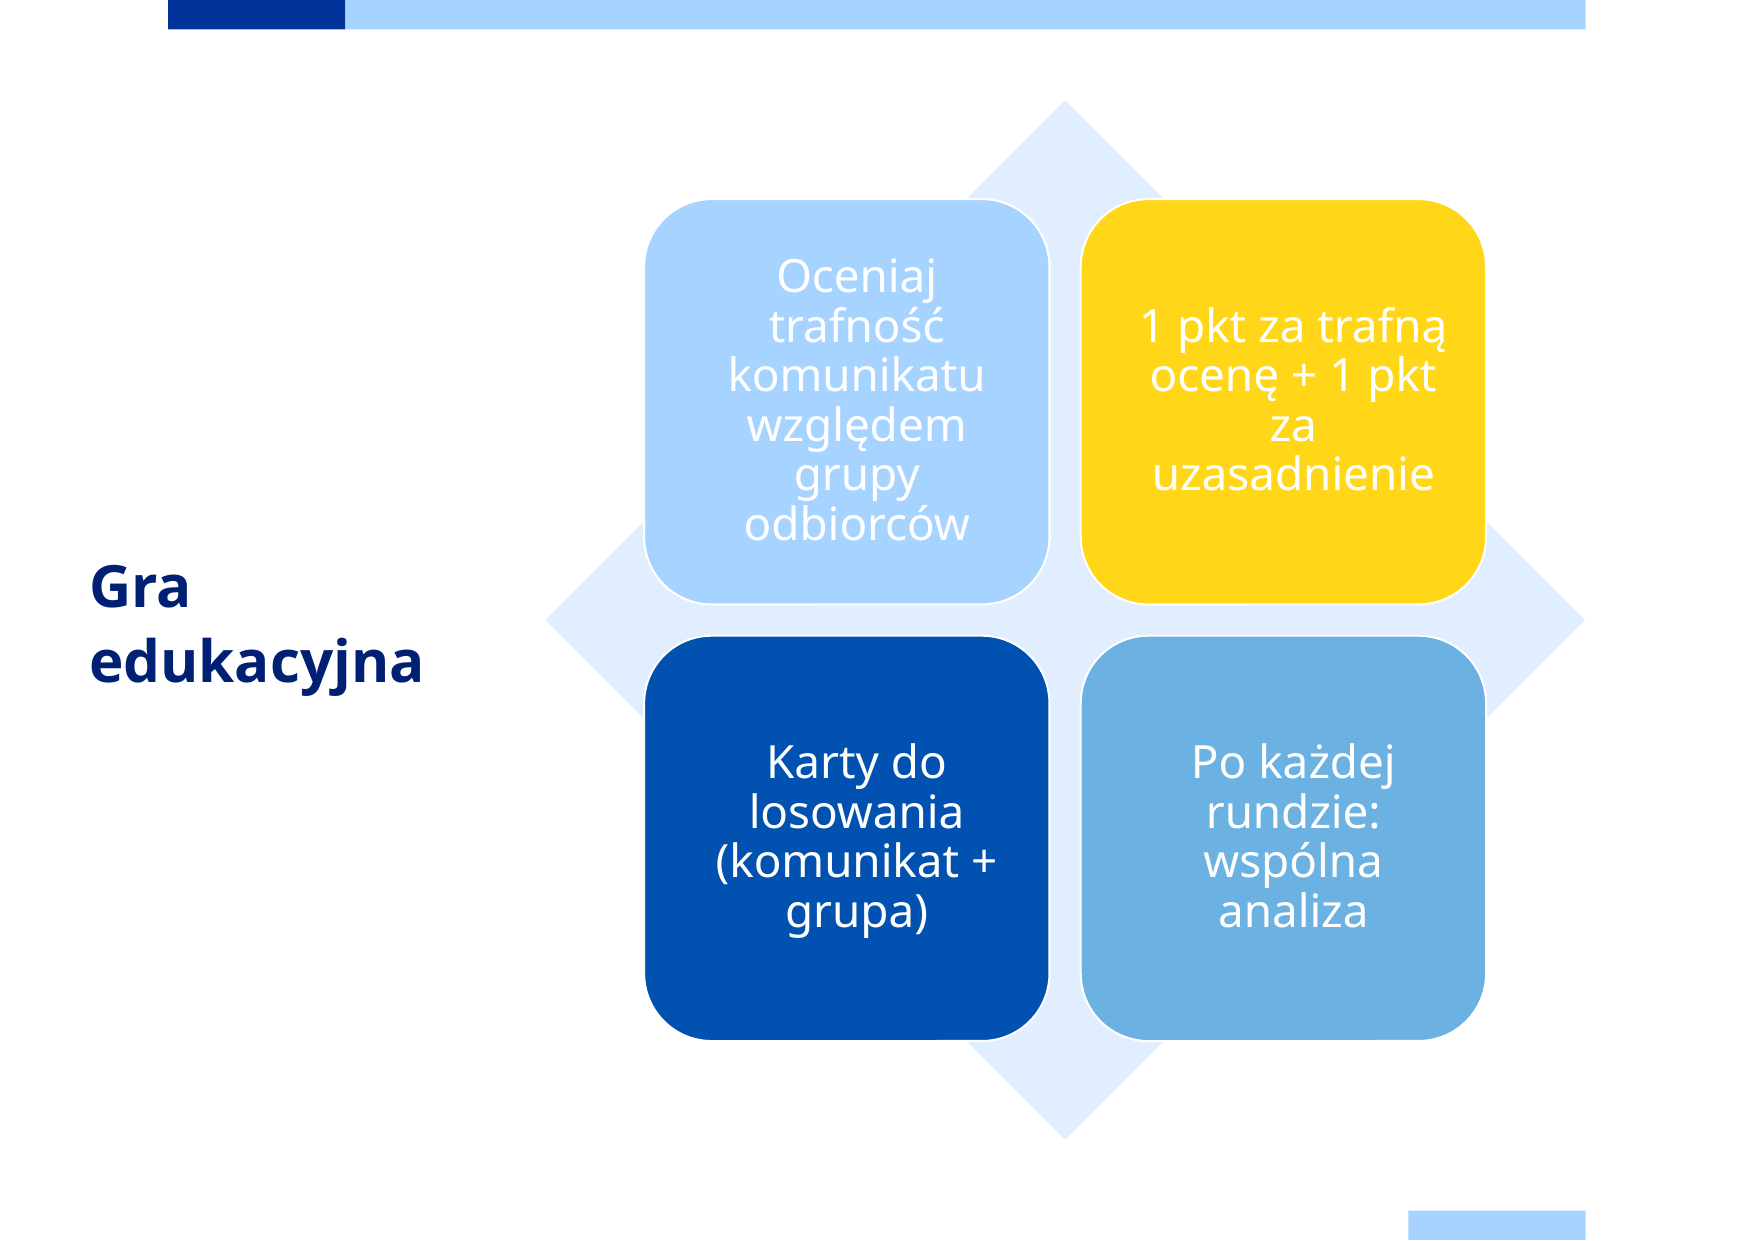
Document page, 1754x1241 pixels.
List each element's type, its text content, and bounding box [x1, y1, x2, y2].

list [451, 100, 1679, 1140]
title Gra edukacyjna [89, 293, 429, 945]
